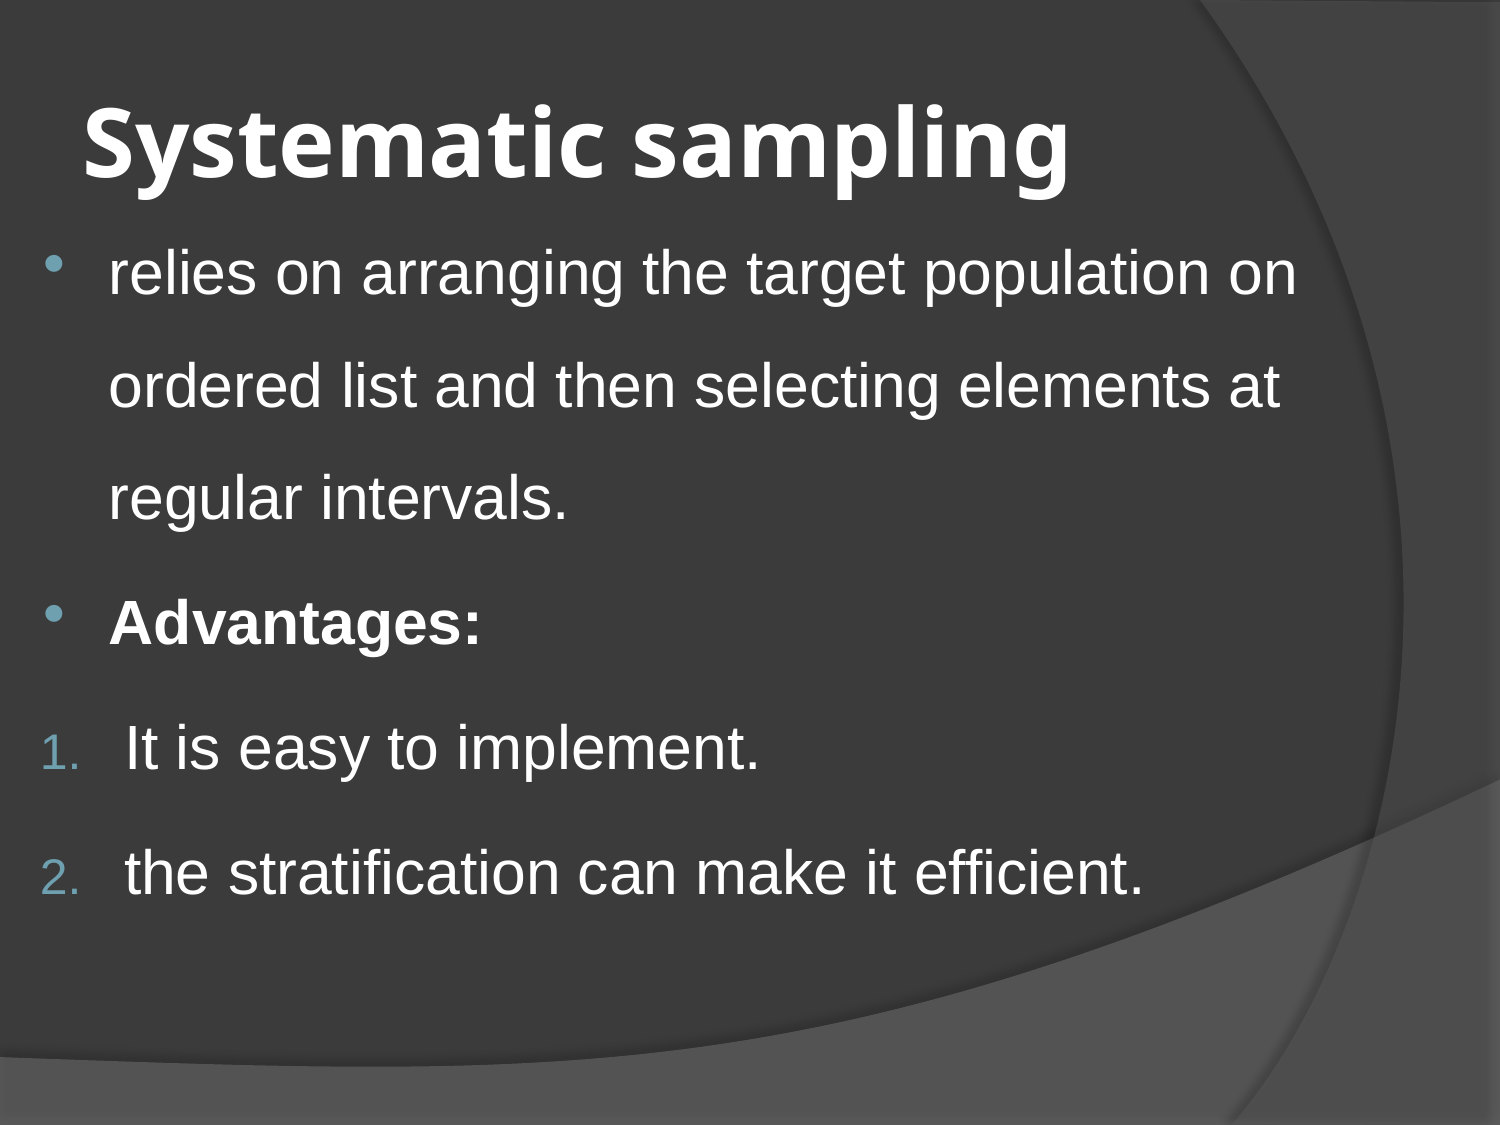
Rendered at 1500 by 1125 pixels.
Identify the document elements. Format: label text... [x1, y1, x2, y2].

list relies on arranging the target population on ordered list and then selecting elements at regular intervals. Advantages: It is easy to implement. the stratification can make it efficient. [24, 187, 1425, 1088]
title Systematic sampling [75, 45, 1300, 187]
